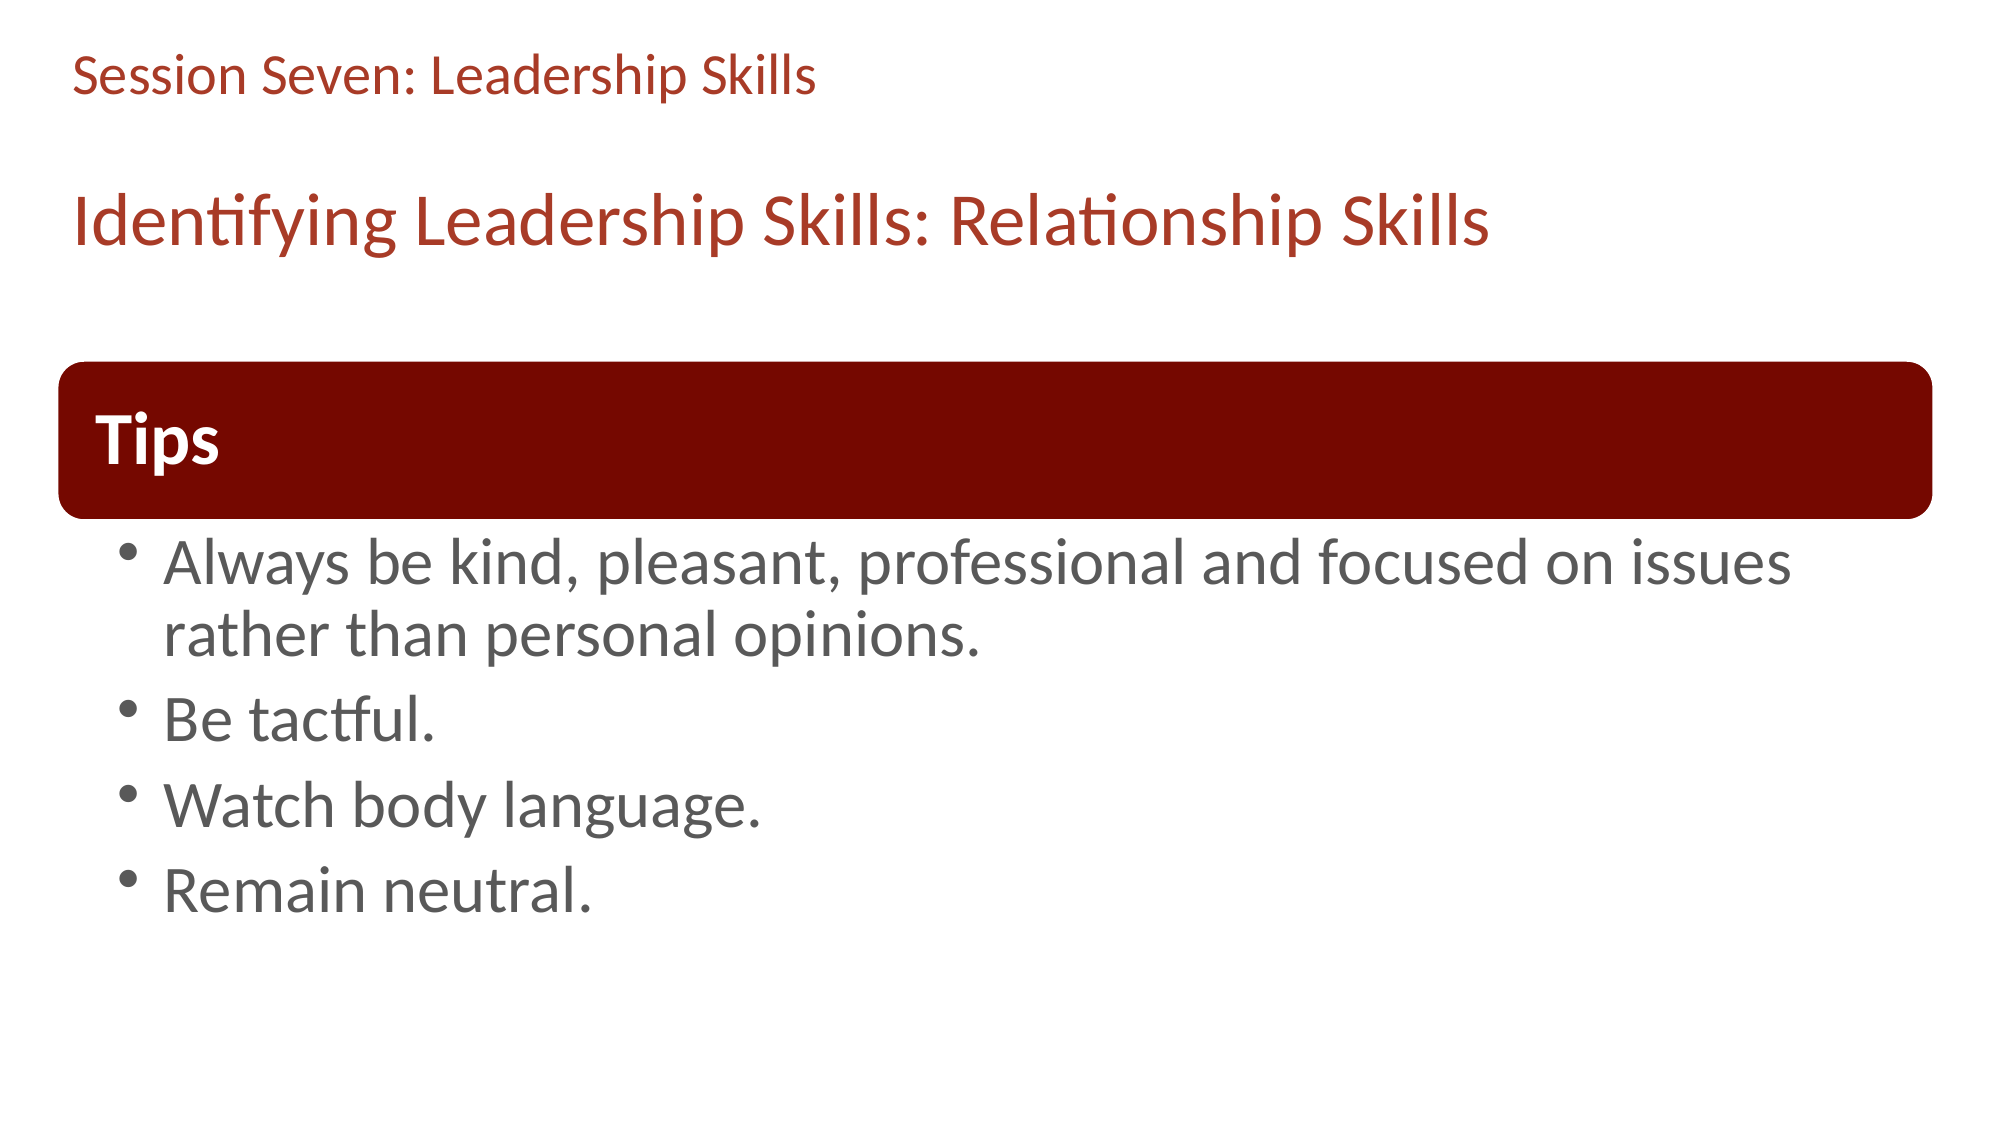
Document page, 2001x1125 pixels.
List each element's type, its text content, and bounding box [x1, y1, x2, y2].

title Session Seven: Leadership Skills [57, 36, 1934, 124]
list Identifying Leadership Skills: Relationship Skills [57, 172, 1934, 270]
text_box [57, 318, 1934, 993]
